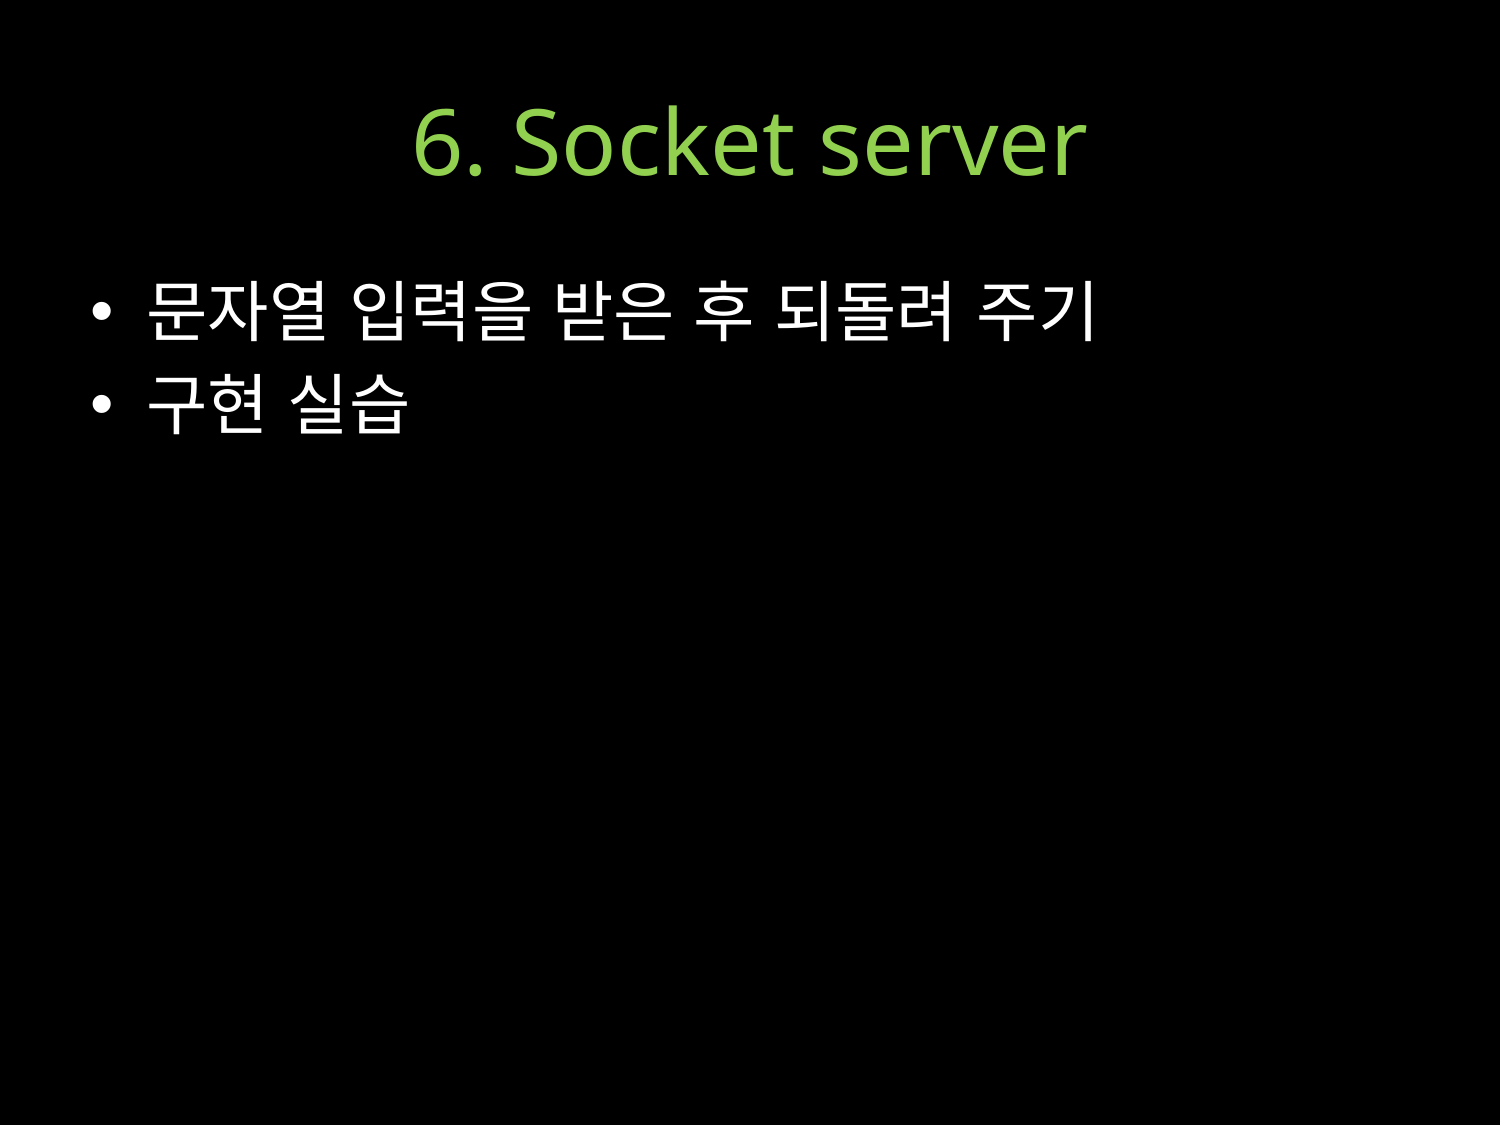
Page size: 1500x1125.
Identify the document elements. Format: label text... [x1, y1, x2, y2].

list 문자열 입력을 받은 후 되돌려 주기 구현 실습 [75, 262, 1425, 1005]
title 6. Socket server [75, 45, 1425, 233]
